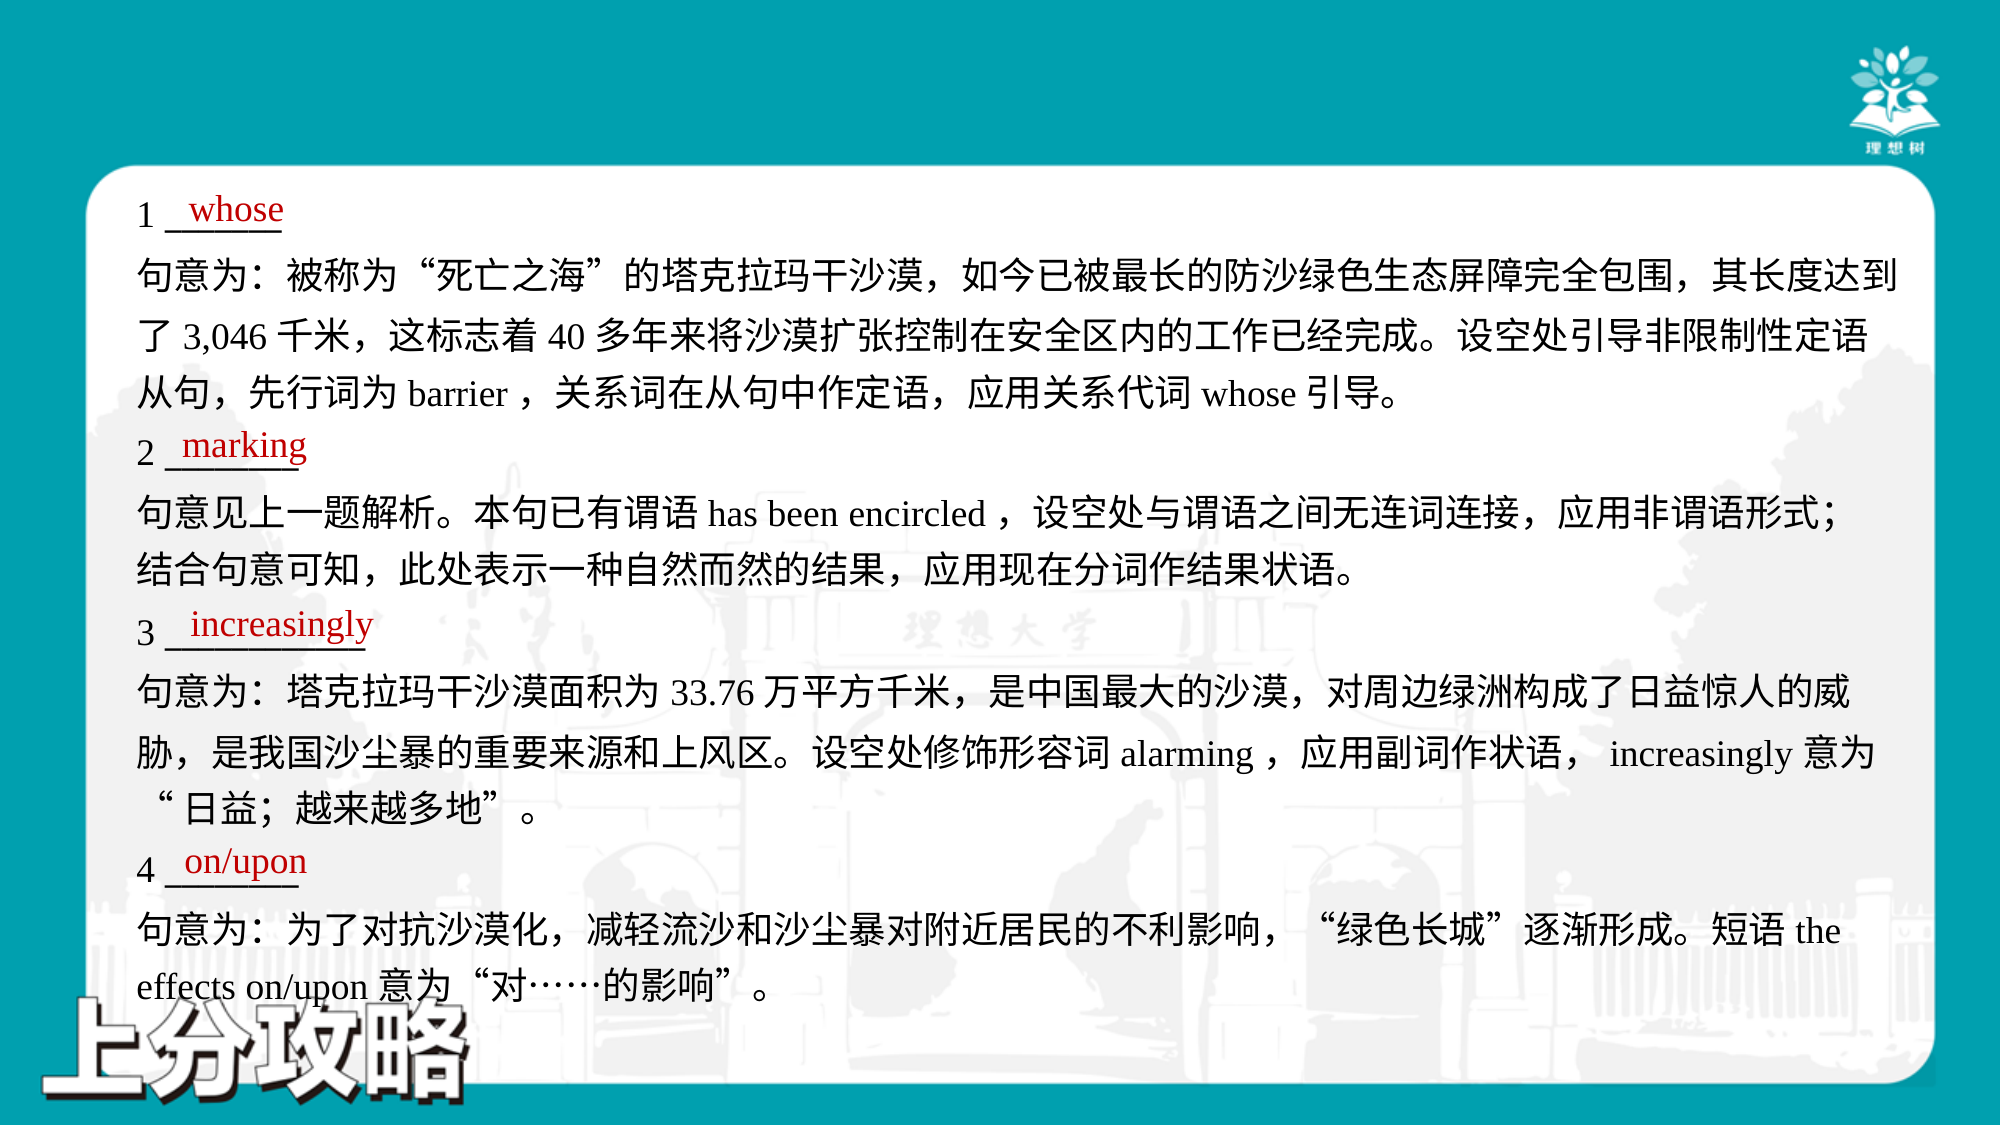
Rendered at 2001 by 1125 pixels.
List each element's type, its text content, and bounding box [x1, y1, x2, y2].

text_box 句意为：被称为“死亡之海”的塔克拉玛干沙漠，如今已被最长的防沙绿色生态屏障完全包围，其长度达到 了3,046千米，这标志着40多年来将沙漠扩张控制在安全区内的工作已经完成。设空处引导非限制性定语 从句，先行词为barrier，关系词在从句中作定语，应用关系代词whose引导。 [136, 236, 1865, 410]
text_box 1 _______ [136, 176, 1865, 230]
text_box 句意为：塔克拉玛干沙漠面积为33.76万平方千米，是中国最大的沙漠，对周边绿洲构成了日益惊人的威 胁，是我国沙尘暴的重要来源和上风区。设空处修饰形容词alarming，应用副词作状语，increasingly意为 “日益；越来越多地”。 [136, 652, 1865, 826]
text_box whose [174, 170, 298, 224]
text_box 4 ________ [136, 831, 1865, 885]
text_box 2 ________ [136, 415, 1865, 468]
picture [0, 0, 2000, 1125]
text_box 句意为：为了对抗沙漠化，减轻流沙和沙尘暴对附近居民的不利影响，“绿色长城”逐渐形成。短语the effects on/upon意为“对……的影响”。 [136, 890, 1865, 1003]
text_box increasingly [176, 585, 388, 639]
text_box 3 ____________ [136, 594, 1865, 647]
text_box 句意见上一题解析。本句已有谓语has been encircled，设空处与谓语之间无连词连接，应用非谓语形式； 结合句意可知，此处表示一种自然而然的结果，应用现在分词作结果状语。 [136, 473, 1865, 587]
text_box on/upon [170, 822, 321, 877]
text_box marking [168, 406, 321, 460]
